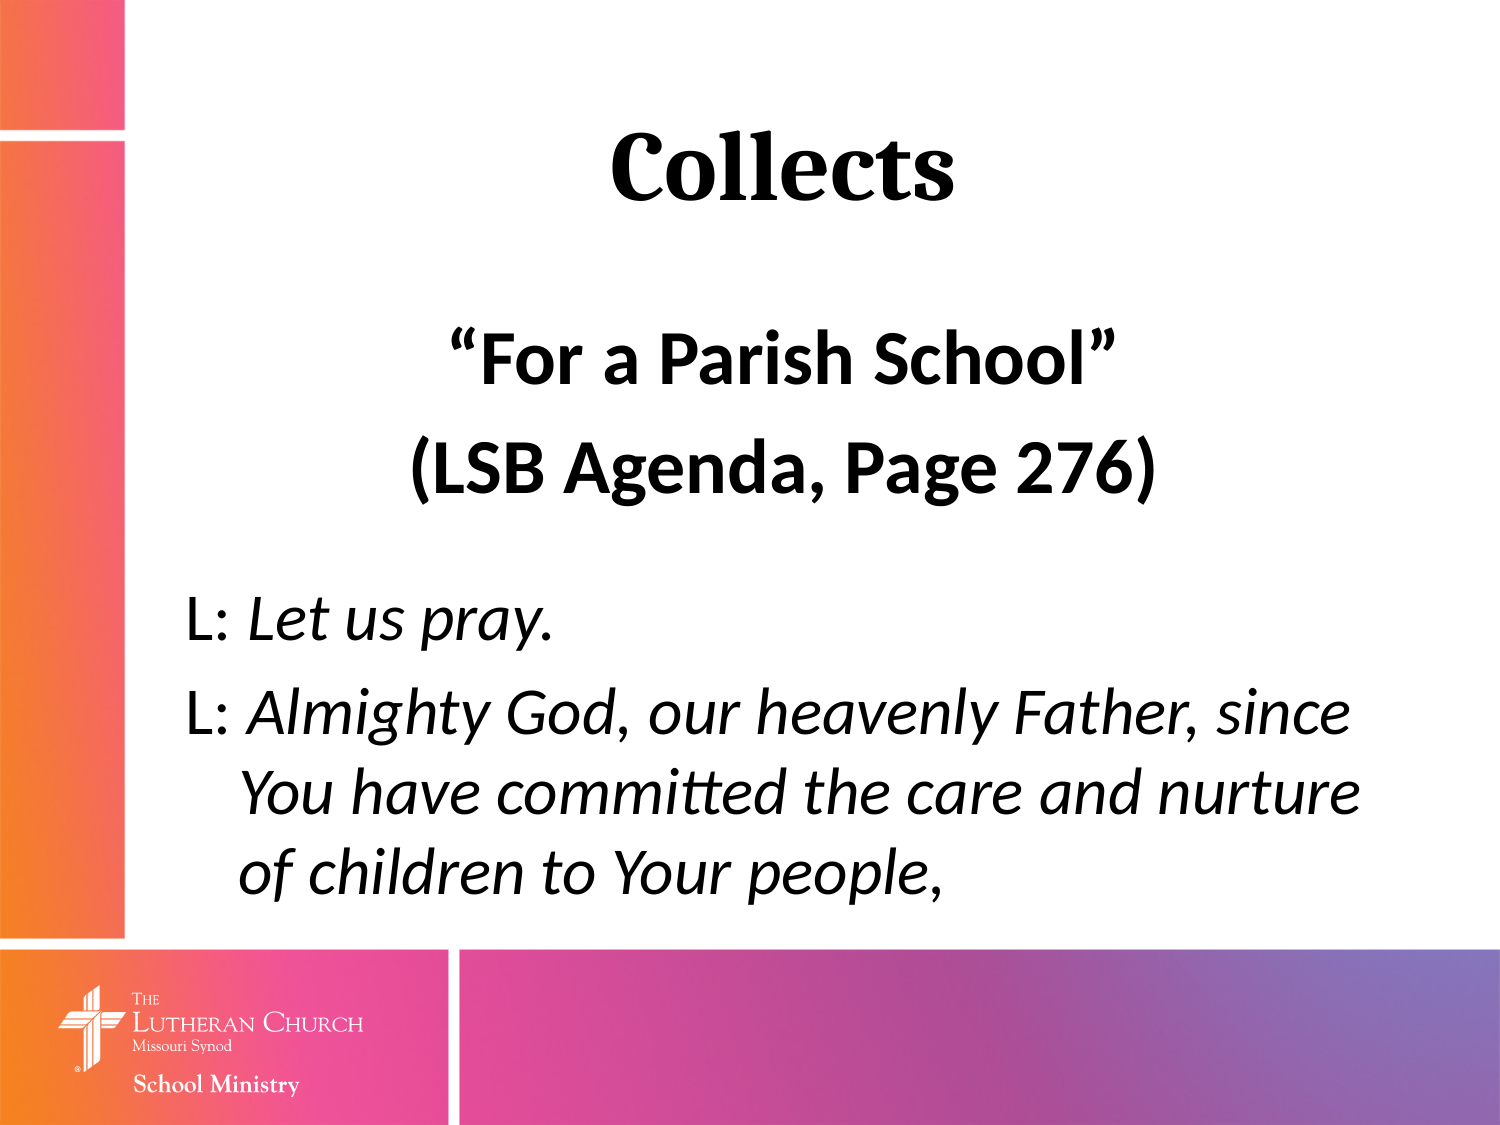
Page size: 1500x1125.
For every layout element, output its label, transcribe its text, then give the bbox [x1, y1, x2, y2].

title Collects [170, 59, 1397, 278]
picture [0, 0, 1500, 1125]
list “For a Parish School” (LSB Agenda, Page 276) L: Let us pray. L: Almighty God, our heavenly Father, since You have committed the care and nurture of children to Your people, [170, 299, 1397, 918]
